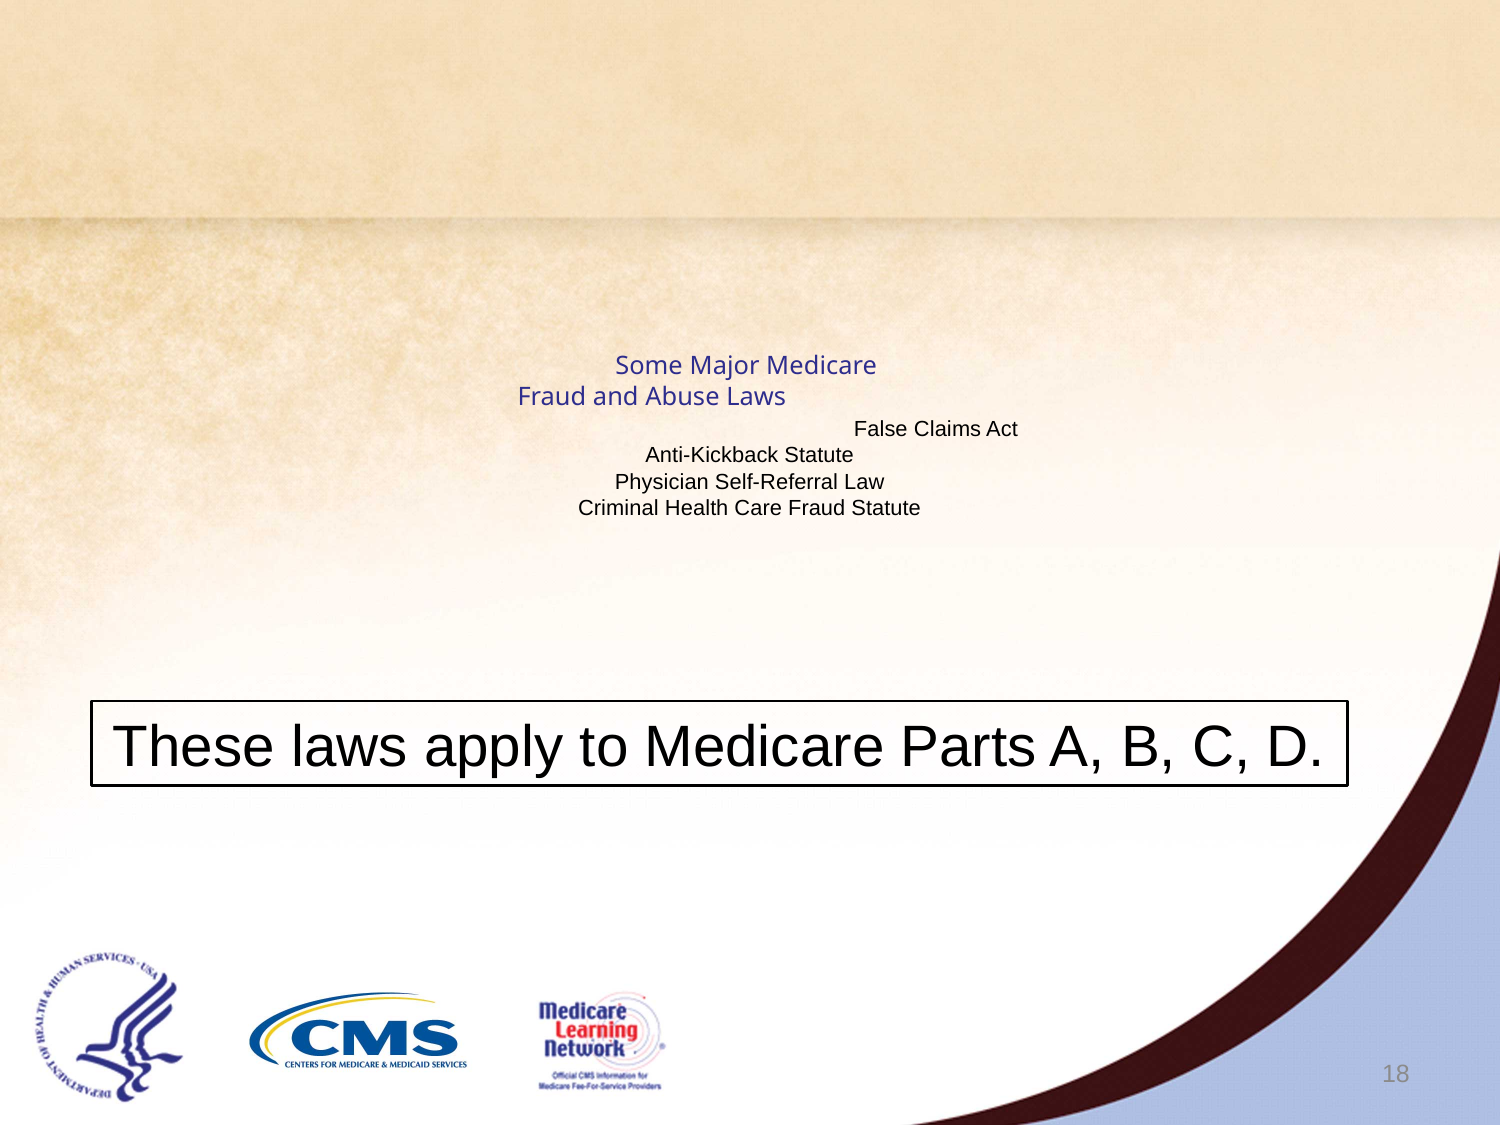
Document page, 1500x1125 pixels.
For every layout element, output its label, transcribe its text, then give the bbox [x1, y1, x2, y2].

text_box These laws apply to Medicare Parts A, B, C, D. [91, 701, 1348, 786]
title Some Major Medicare Fraud and Abuse Laws False Claims Act Anti-Kickback Statute Physician Self-Referral Law Criminal Health Care Fraud Statute [75, 341, 1425, 530]
picture [0, 0, 1500, 1125]
slide_number 18 [1074, 1042, 1425, 1103]
